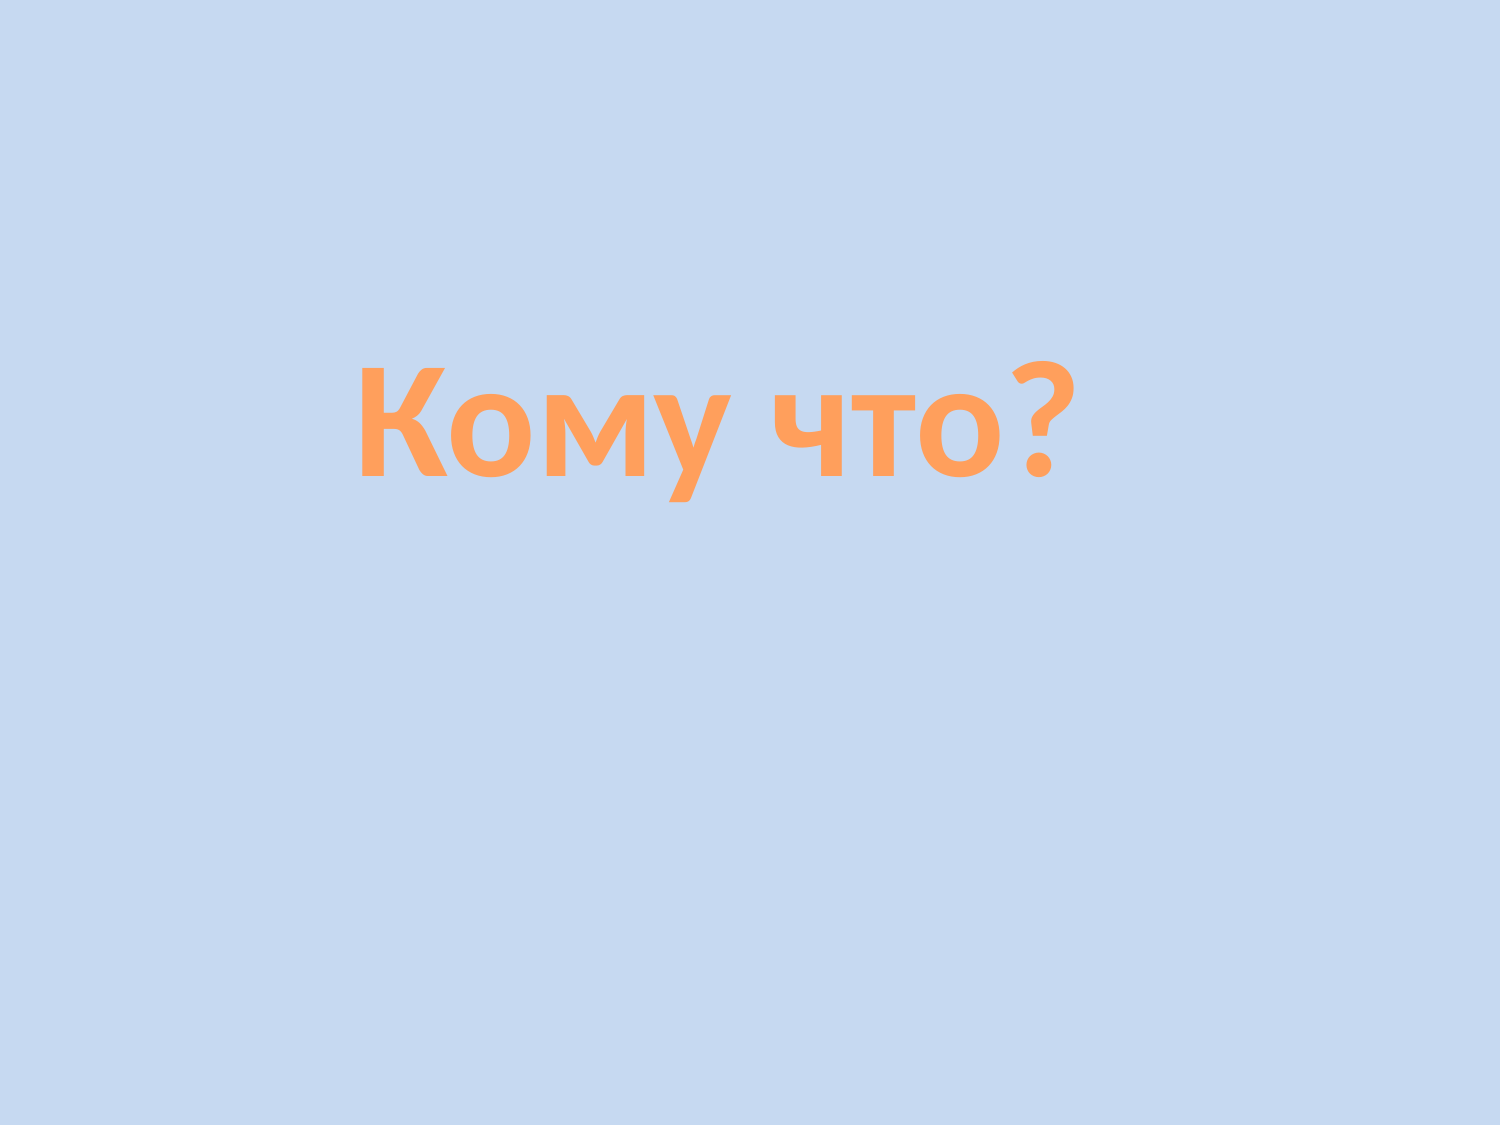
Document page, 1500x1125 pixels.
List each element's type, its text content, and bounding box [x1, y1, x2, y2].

text_box Кому что? [339, 302, 1098, 518]
